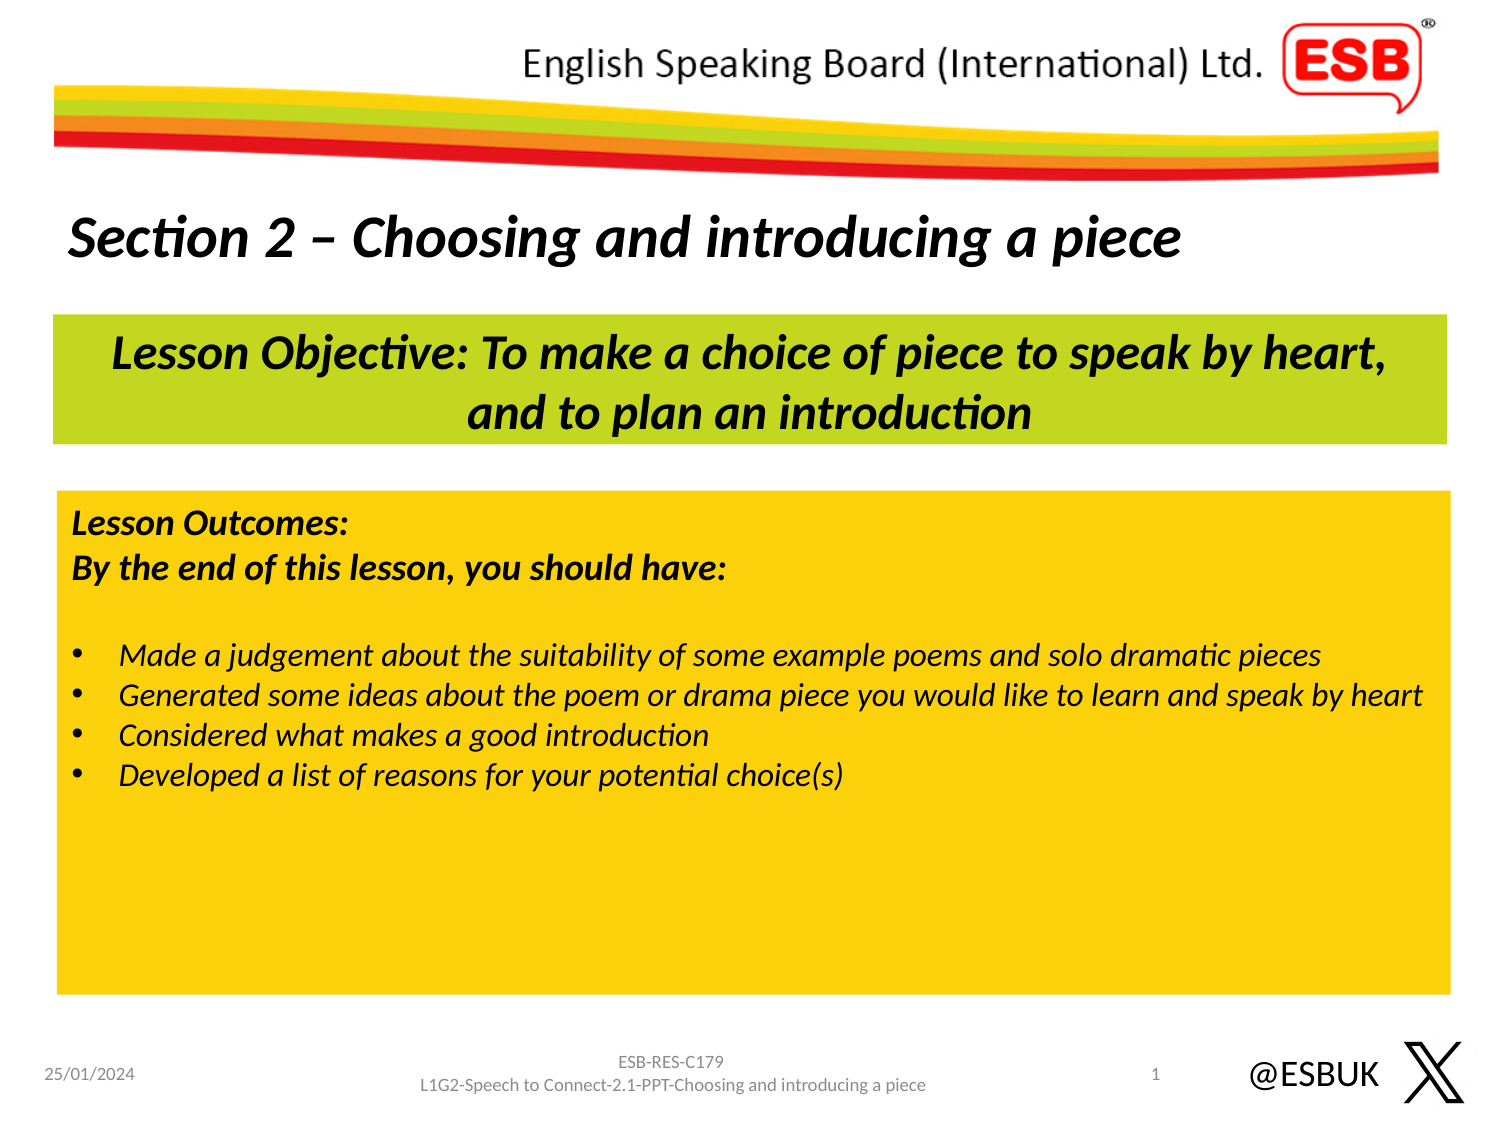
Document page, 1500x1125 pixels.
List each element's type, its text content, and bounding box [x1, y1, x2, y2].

text_box Lesson Objective: To make a choice of piece to speak by heart, and to plan an introduction [52, 313, 1448, 445]
text_box Lesson Outcomes: By the end of this lesson, you should have: Made a judgement about the suitability of some example poems and solo dramatic pieces Generated some ideas about the poem or drama piece you would like to learn and speak by heart Considered what makes a good introduction Developed a list of reasons for your potential choice(s) [56, 490, 1452, 996]
footer ESB-RES-C179 L1G2-Speech to Connect-2.1-PPT-Choosing and introducing a piece [395, 1042, 930, 1103]
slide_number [29, 1042, 367, 1103]
slide_number 1 [930, 1042, 1176, 1103]
picture [0, 0, 1500, 189]
text_box Section 2 – Choosing and introducing a piece [53, 172, 1347, 303]
picture [1395, 1029, 1476, 1116]
